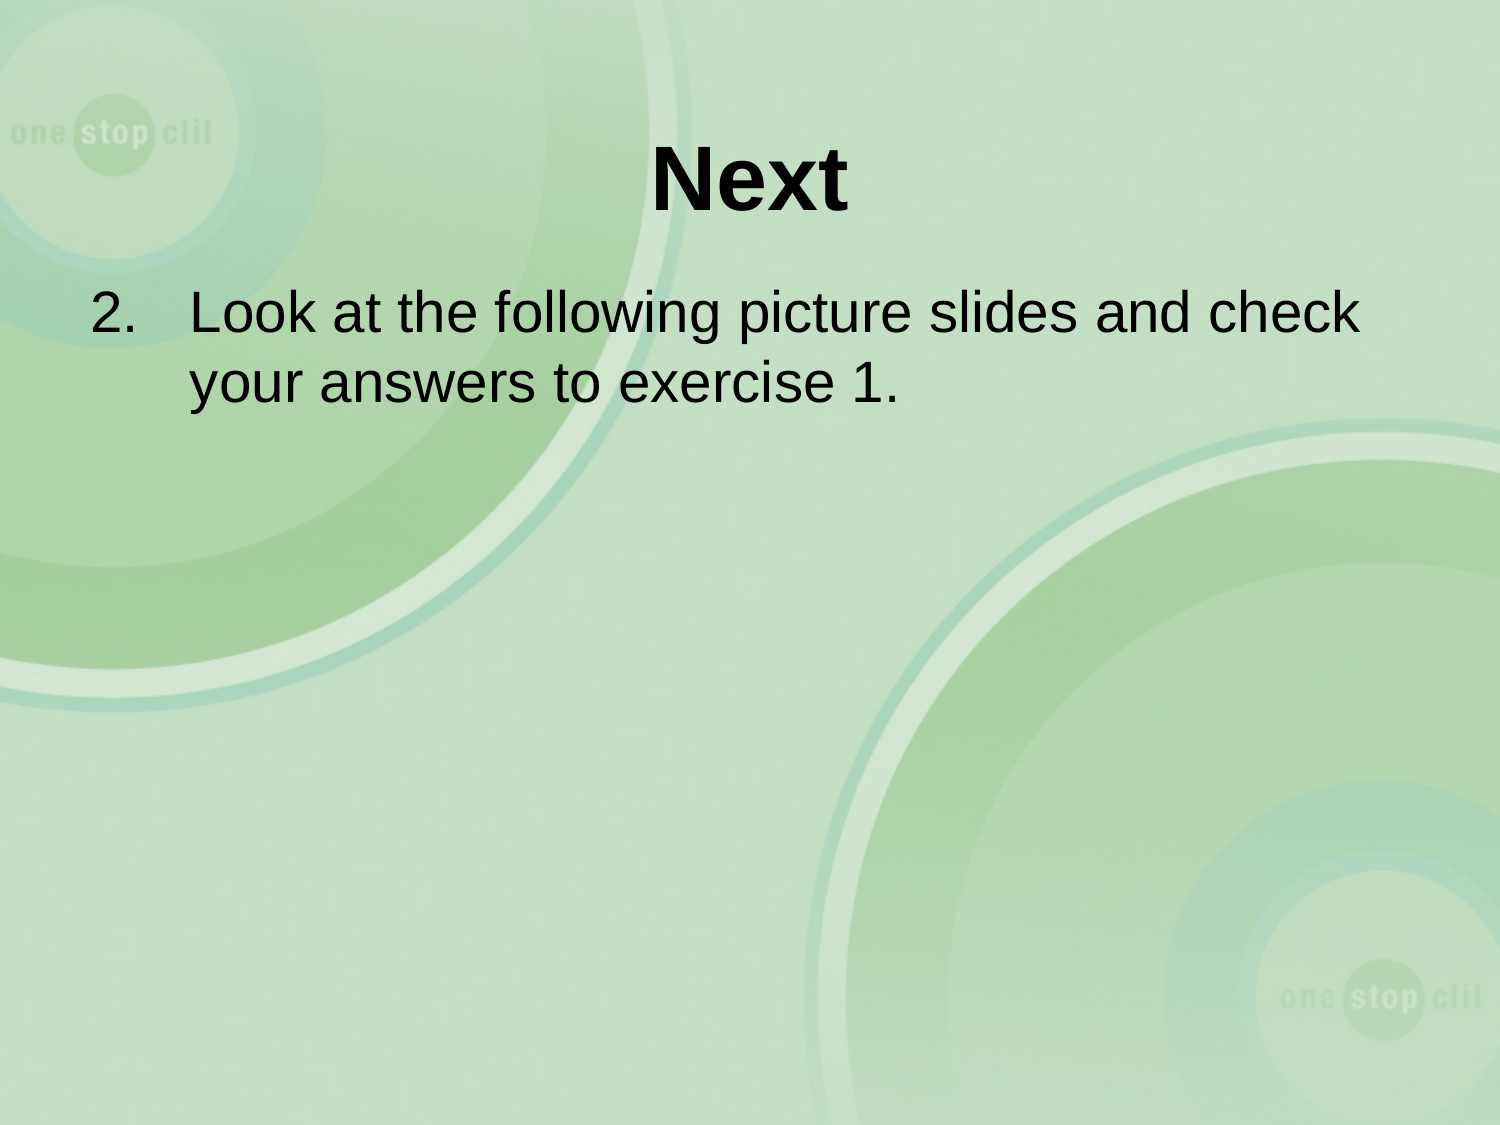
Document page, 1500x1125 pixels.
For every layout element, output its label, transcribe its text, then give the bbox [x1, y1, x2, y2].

list 2. Look at the following picture slides and check your answers to exercise 1. [75, 267, 1425, 1010]
title Next [75, 79, 1425, 267]
picture [0, 0, 1500, 1125]
